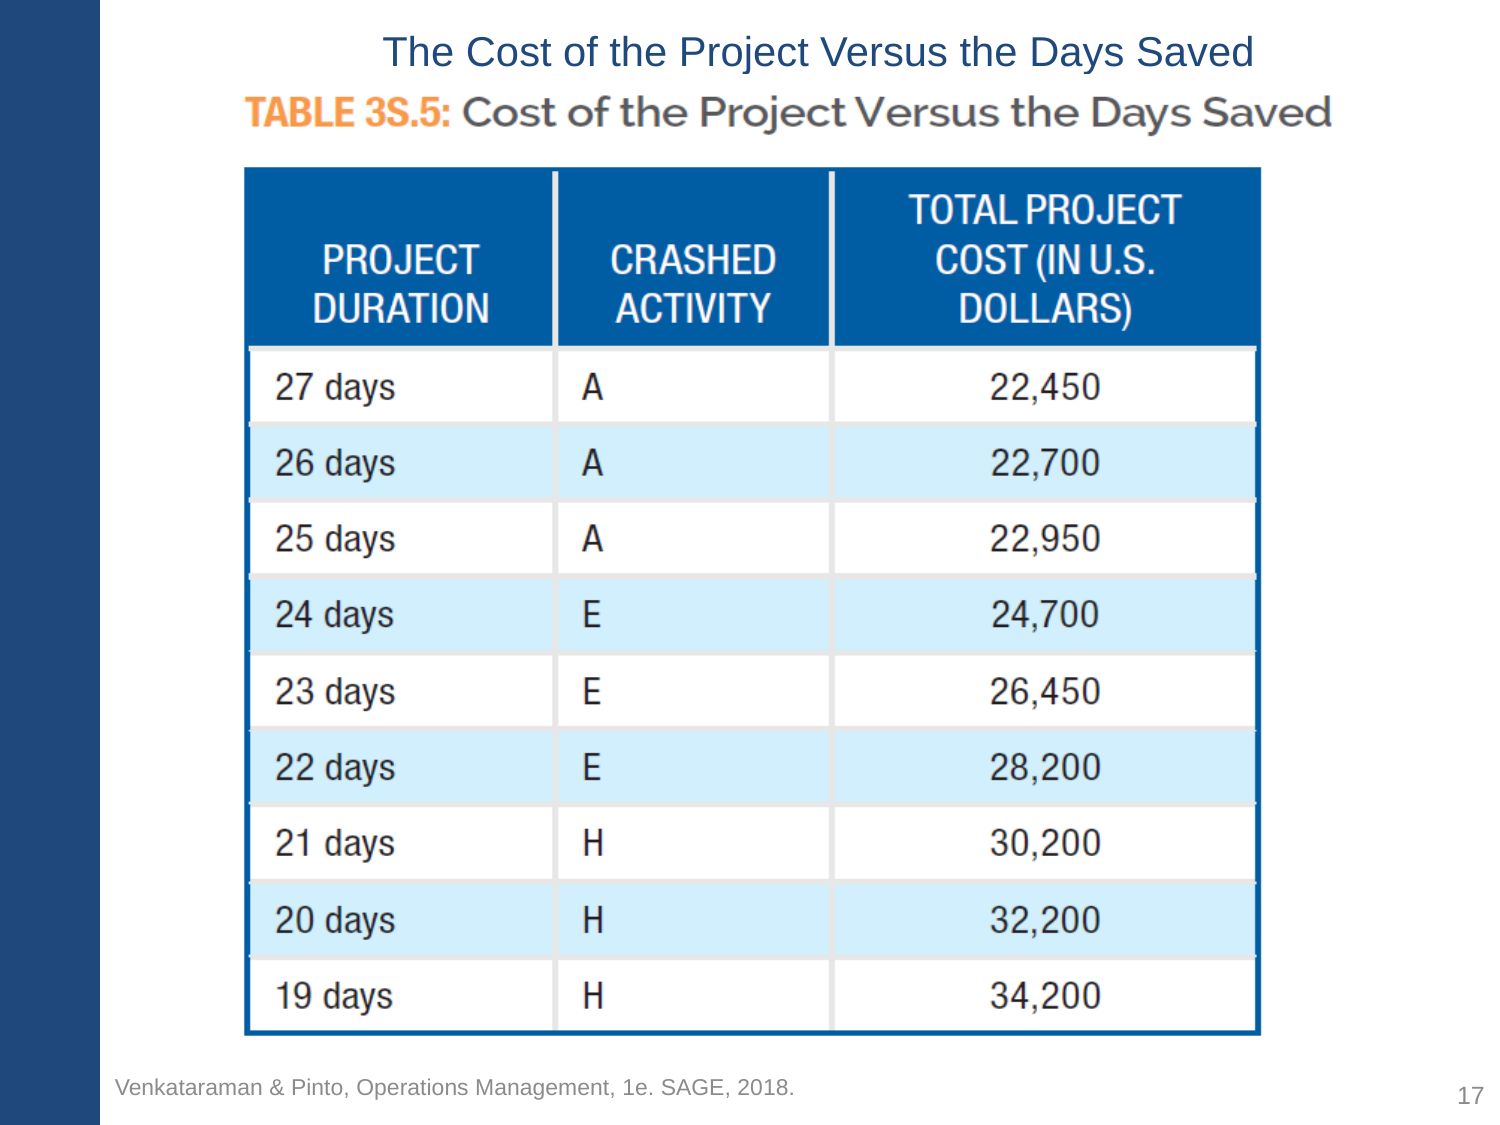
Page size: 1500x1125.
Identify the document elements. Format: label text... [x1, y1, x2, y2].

footer Venkataraman & Pinto, Operations Management, 1e. SAGE, 2018. [99, 1065, 1250, 1125]
title The Cost of the Project Versus the Days Saved [187, 1, 1450, 163]
slide_number 17 [1425, 1065, 1500, 1125]
picture [224, 74, 1363, 1063]
